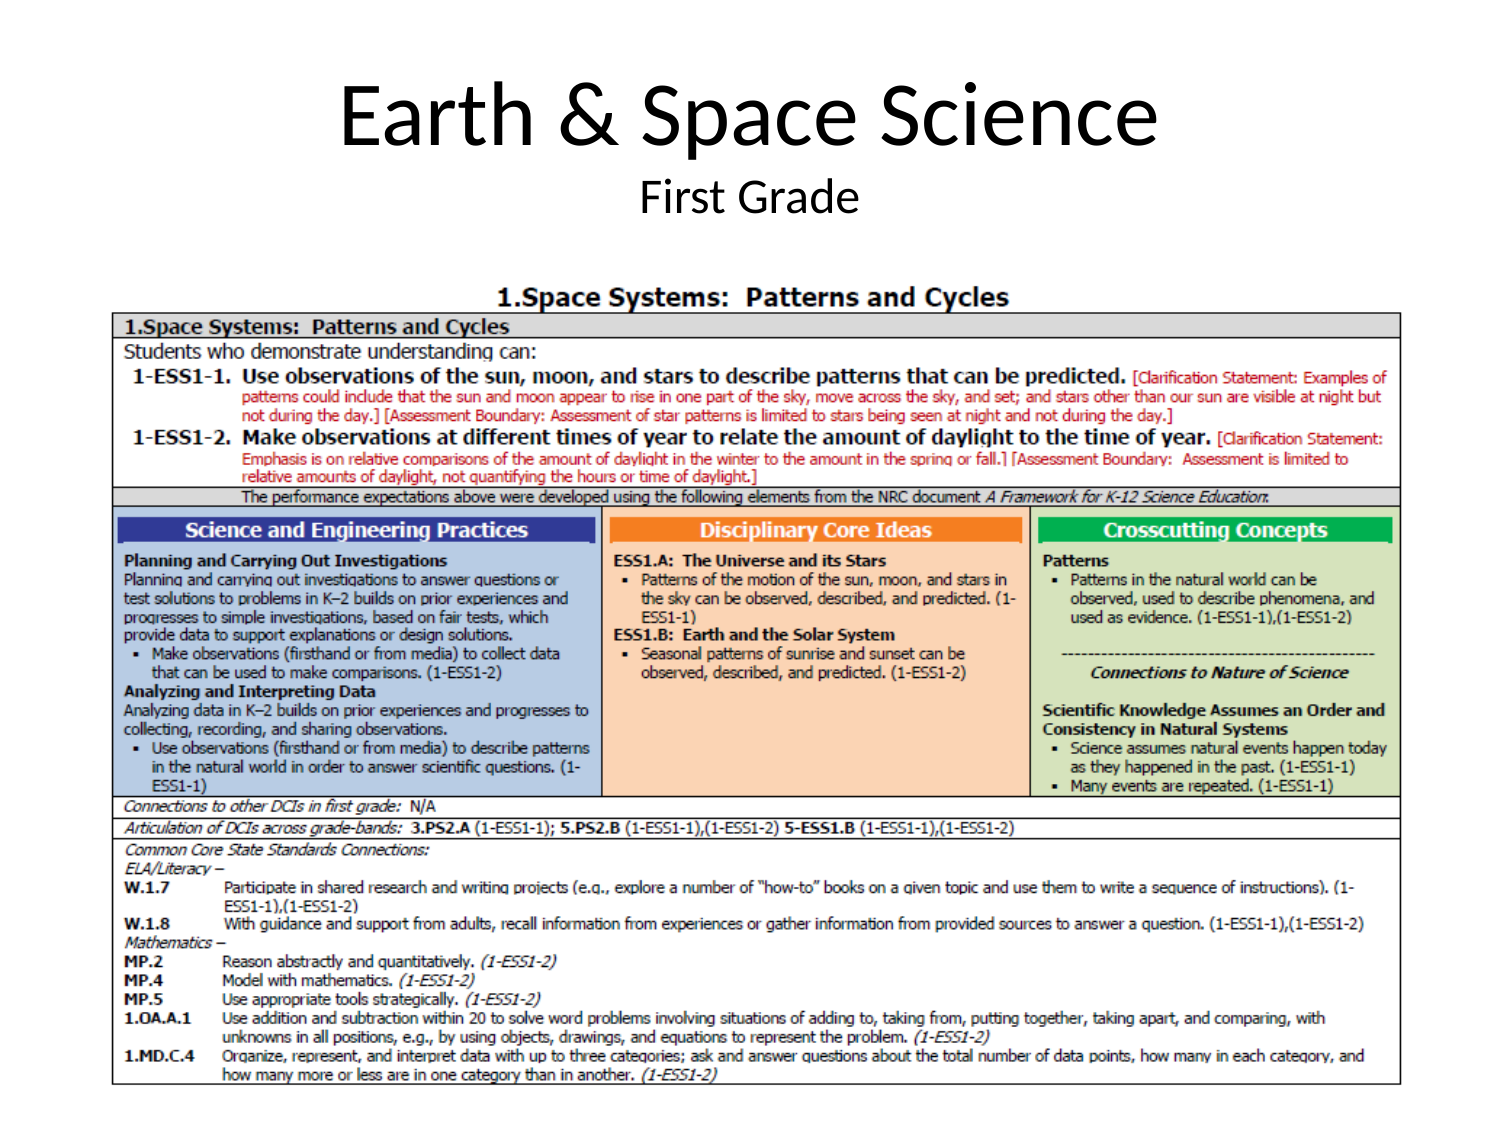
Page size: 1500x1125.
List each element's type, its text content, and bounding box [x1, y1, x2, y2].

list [99, 237, 1413, 1117]
title Earth & Space Science First Grade [75, 45, 1425, 233]
